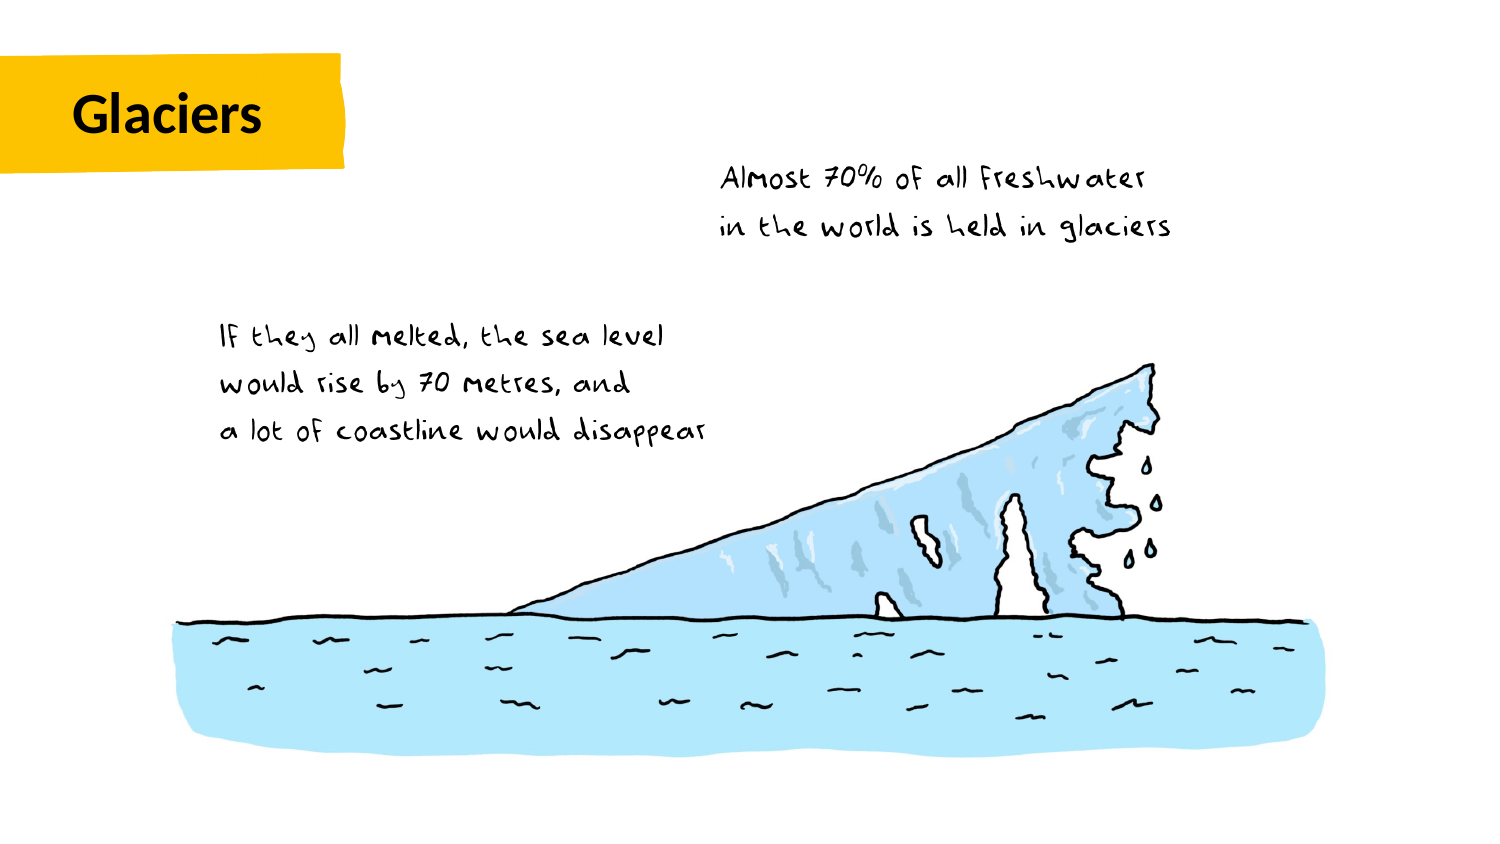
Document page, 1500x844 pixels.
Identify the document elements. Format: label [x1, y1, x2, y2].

picture [127, 292, 1373, 797]
picture [0, 48, 350, 177]
picture [720, 163, 1170, 243]
